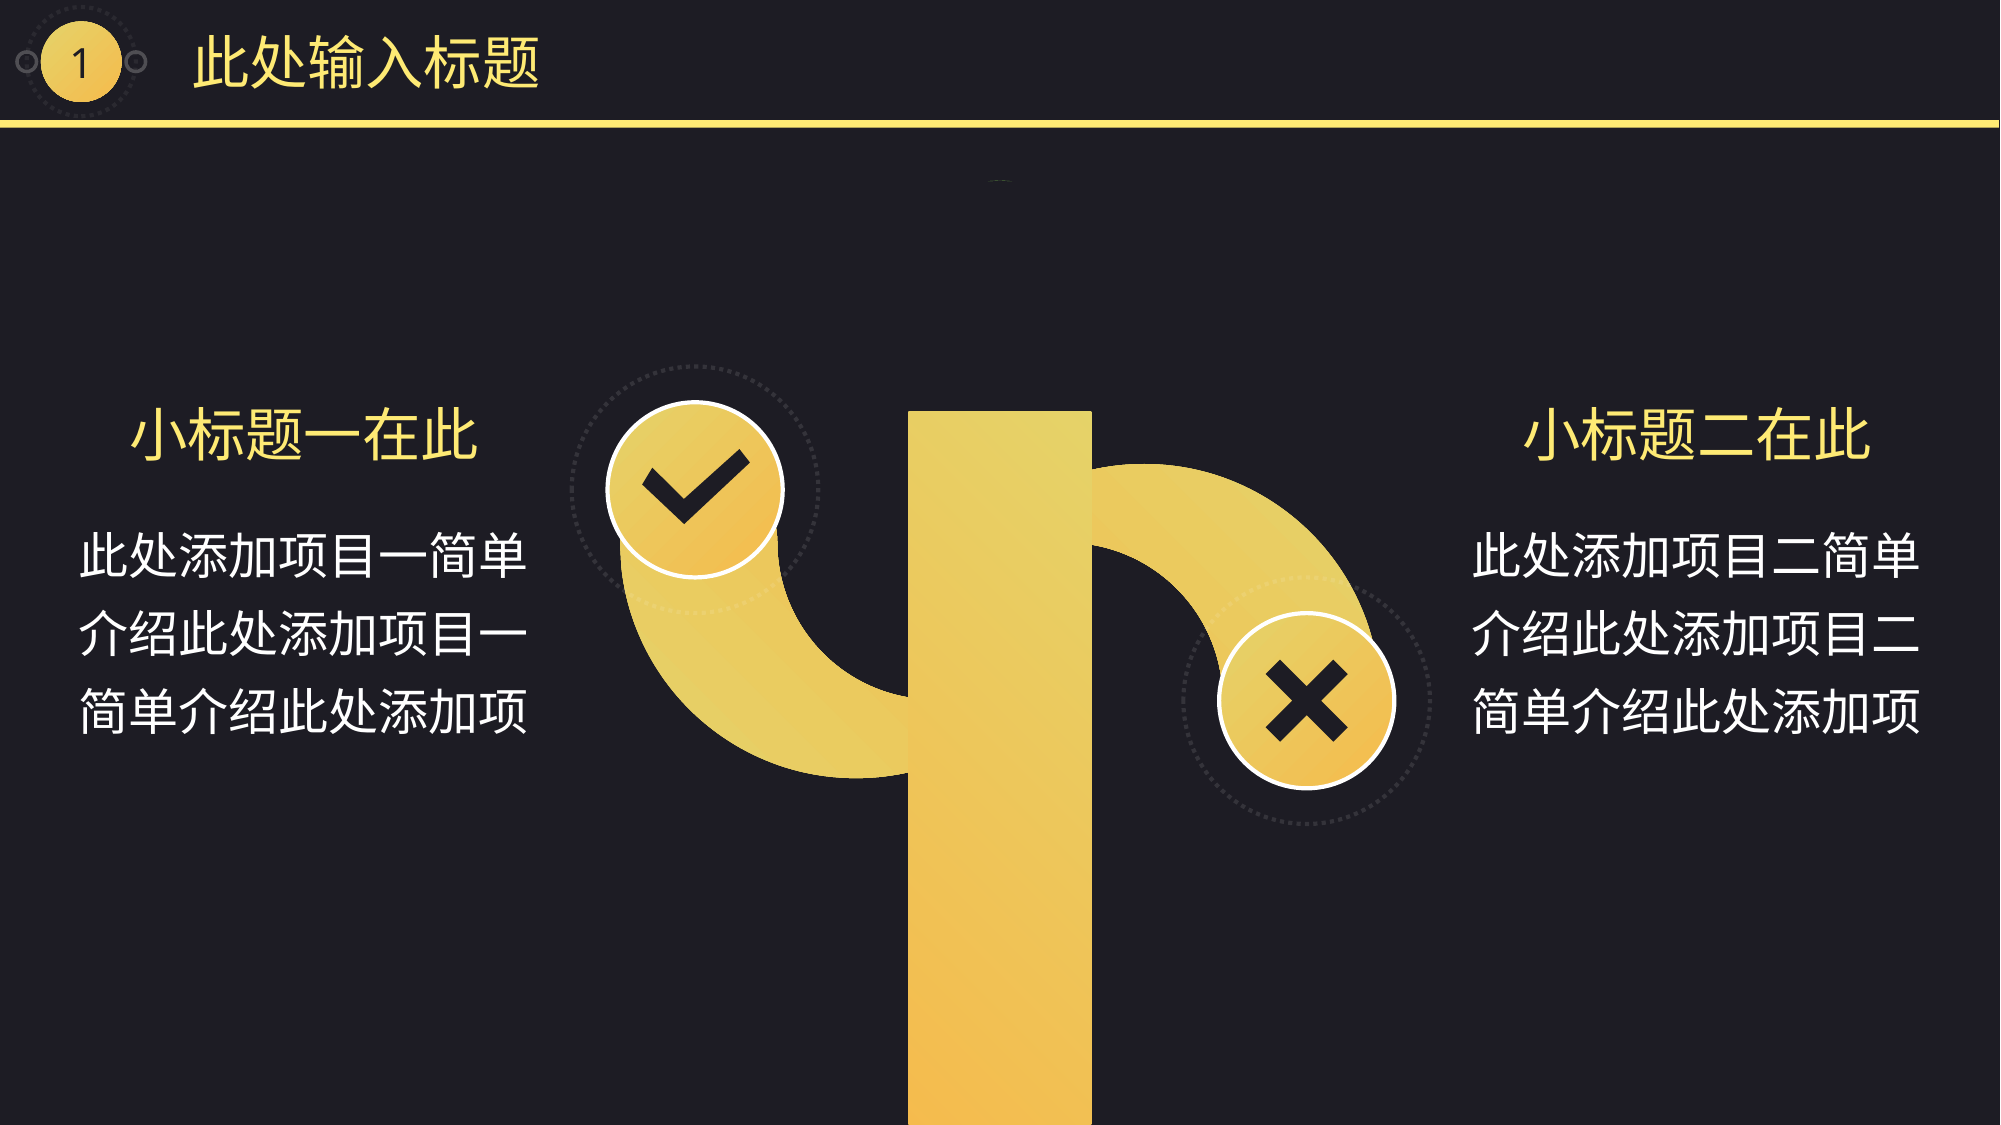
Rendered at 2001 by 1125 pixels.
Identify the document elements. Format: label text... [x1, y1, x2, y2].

text_box 此处输入标题 [176, 18, 808, 104]
text_box 小标题二在此 [1464, 390, 1930, 476]
text_box [907, 779, 1092, 1125]
text_box 此处添加项目一简单介绍此处添加项目一简单介绍此处添加项 [49, 499, 558, 748]
text_box [0, 119, 2000, 129]
text_box 此处添加项目二简单介绍此处添加项目二简单介绍此处添加项 [1442, 499, 1951, 748]
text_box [620, 463, 1380, 779]
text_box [1183, 577, 1430, 824]
text_box 小标题一在此 [71, 390, 537, 476]
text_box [571, 366, 819, 614]
text_box [907, 411, 1092, 463]
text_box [26, 0, 136, 128]
